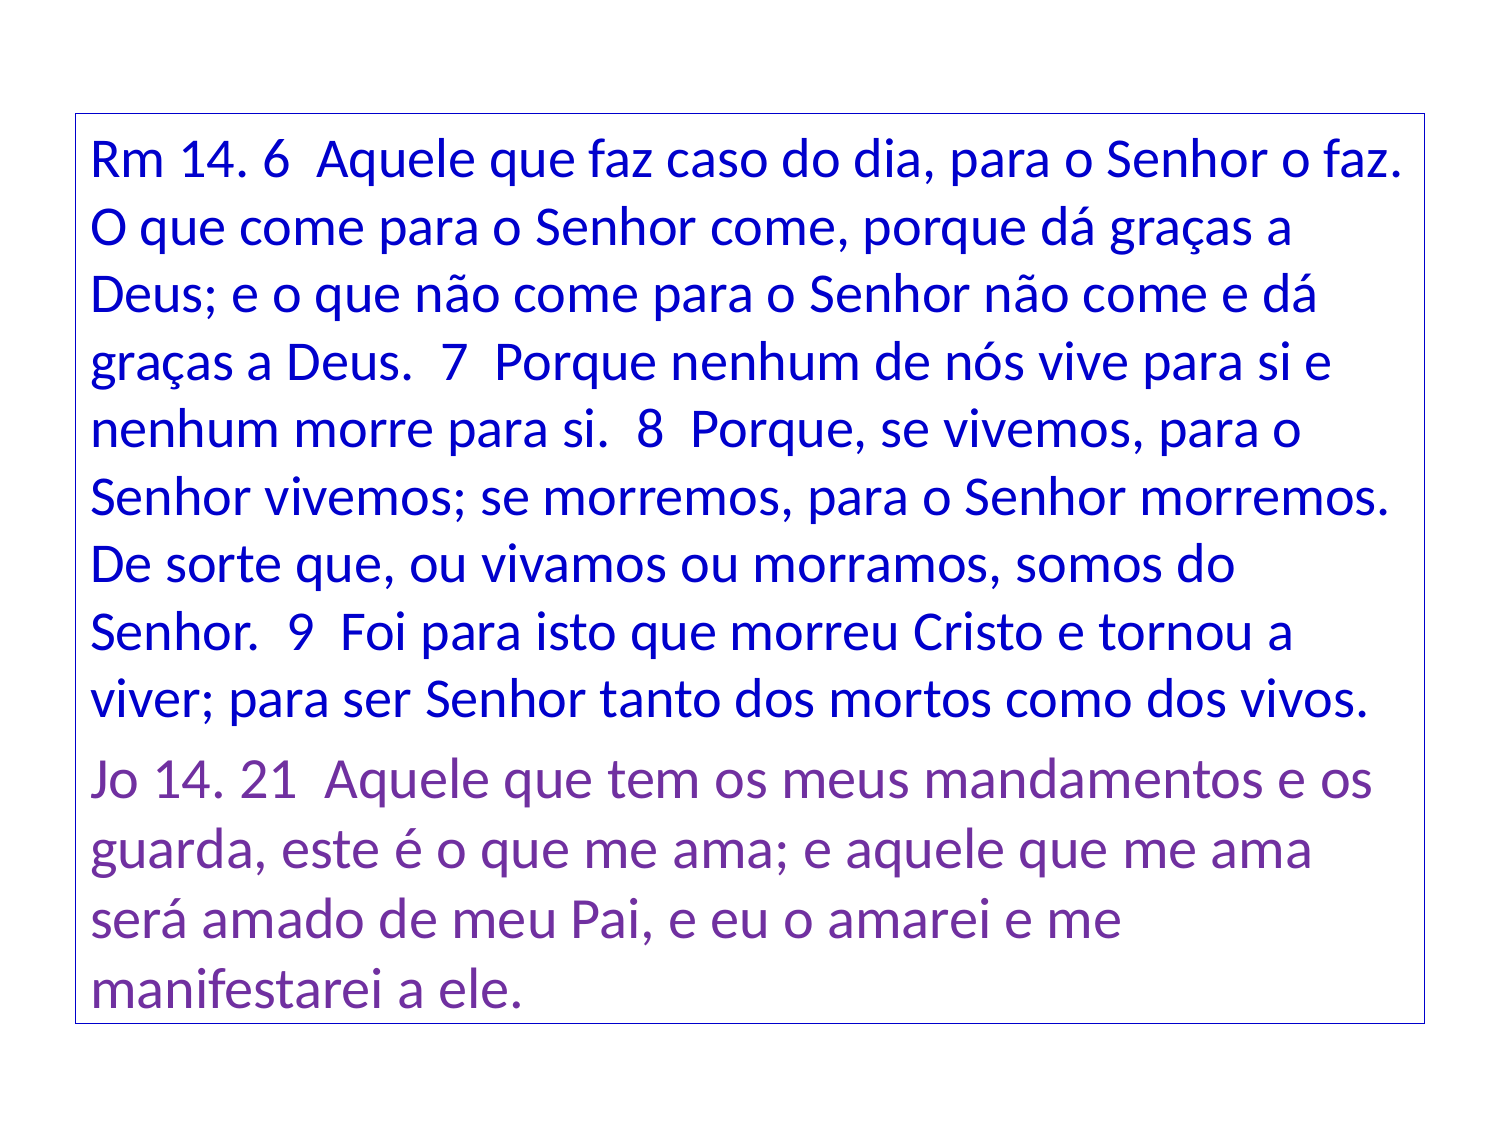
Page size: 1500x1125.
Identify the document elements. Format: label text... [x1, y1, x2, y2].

list Rm 14. 6 Aquele que faz caso do dia, para o Senhor o faz. O que come para o Senhor come, porque dá graças a Deus; e o que não come para o Senhor não come e dá graças a Deus. 7 Porque nenhum de nós vive para si e nenhum morre para si. 8 Porque, se vivemos, para o Senhor vivemos; se morremos, para o Senhor morremos. De sorte que, ou vivamos ou morramos, somos do Senhor. 9 Foi para isto que morreu Cristo e tornou a viver; para ser Senhor tanto dos mortos como dos vivos. Jo 14. 21 Aquele que tem os meus mandamentos e os guarda, este é o que me ama; e aquele que me ama será amado de meu Pai, e eu o amarei e me manifestarei a ele. [75, 113, 1425, 1024]
